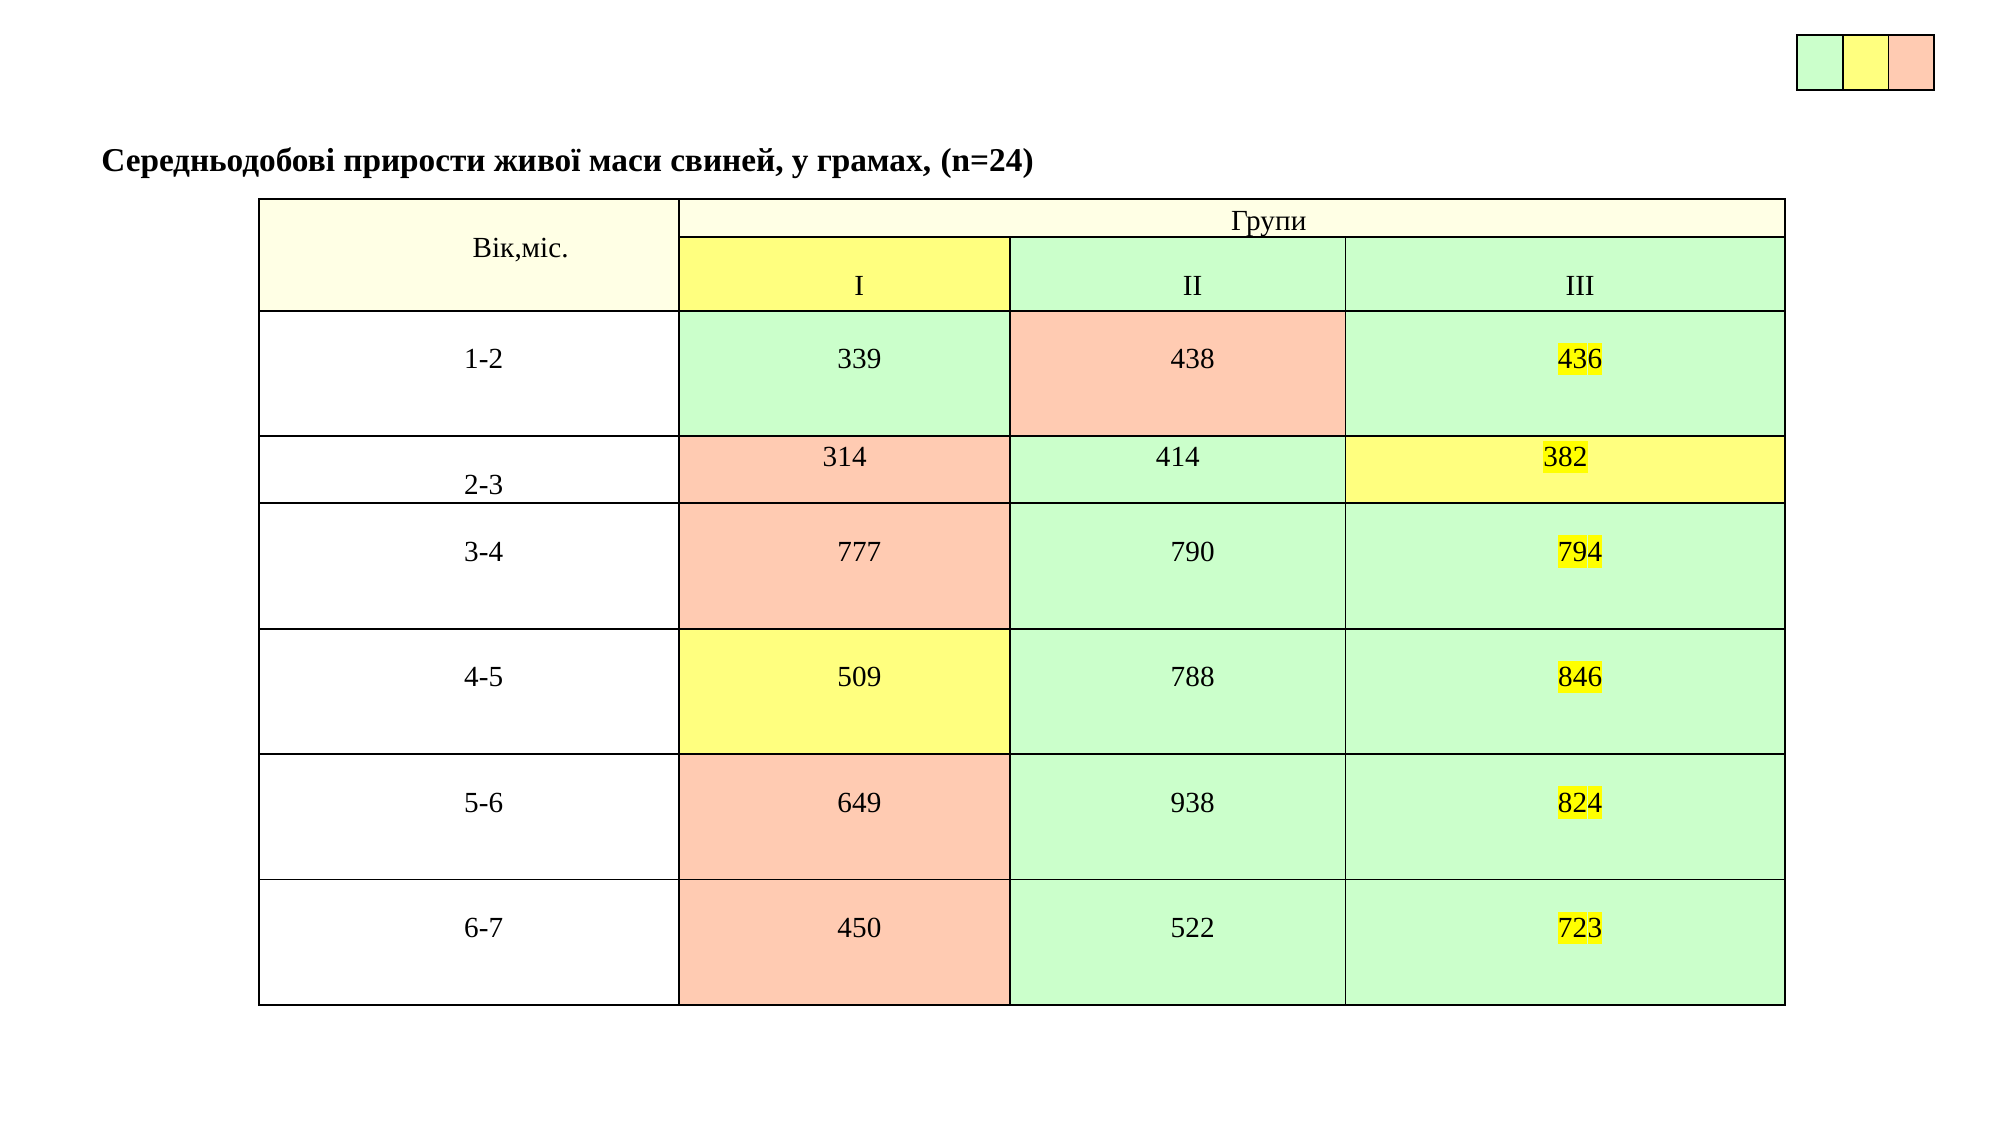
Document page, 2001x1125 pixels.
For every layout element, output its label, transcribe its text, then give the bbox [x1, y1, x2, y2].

table_cell 339 [680, 312, 1009, 435]
table_cell 6-7 [260, 880, 678, 1004]
table_cell 438 [1011, 312, 1345, 435]
table_header Групи [680, 200, 1784, 236]
table_cell 522 [1011, 880, 1345, 1004]
table_cell 1-2 [260, 312, 678, 435]
table_cell 450 [680, 880, 1009, 1004]
table_cell 723 [1346, 880, 1784, 1004]
table_cell 5-6 [260, 755, 678, 879]
table_cell 382 [1346, 437, 1784, 502]
table_cell 777 [680, 504, 1009, 628]
table_cell І [680, 238, 1009, 310]
table_cell 846 [1346, 630, 1784, 753]
table_cell 414 [1011, 437, 1345, 502]
title Середньодобові прирости живої маси свиней, у грамах, (n=24) [86, 109, 1903, 290]
table_cell 794 [1346, 504, 1784, 628]
table_cell 788 [1011, 630, 1345, 753]
table_cell ІІІ [1346, 238, 1784, 310]
table_cell 436 [1346, 312, 1784, 435]
table_cell 790 [1011, 504, 1345, 628]
table_cell 314 [680, 437, 1009, 502]
table_header Вік,міс. [260, 200, 678, 310]
table_cell 649 [680, 755, 1009, 879]
table_cell 3-4 [260, 504, 678, 628]
table_cell 2-3 [260, 437, 678, 502]
table_cell 4-5 [260, 630, 678, 753]
table_header [1844, 36, 1888, 89]
table_header [1798, 36, 1842, 89]
table_cell ІІ [1011, 238, 1345, 310]
table_cell 509 [680, 630, 1009, 753]
table_cell 824 [1346, 755, 1784, 879]
table_header [1889, 36, 1933, 89]
table_cell 938 [1011, 755, 1345, 879]
